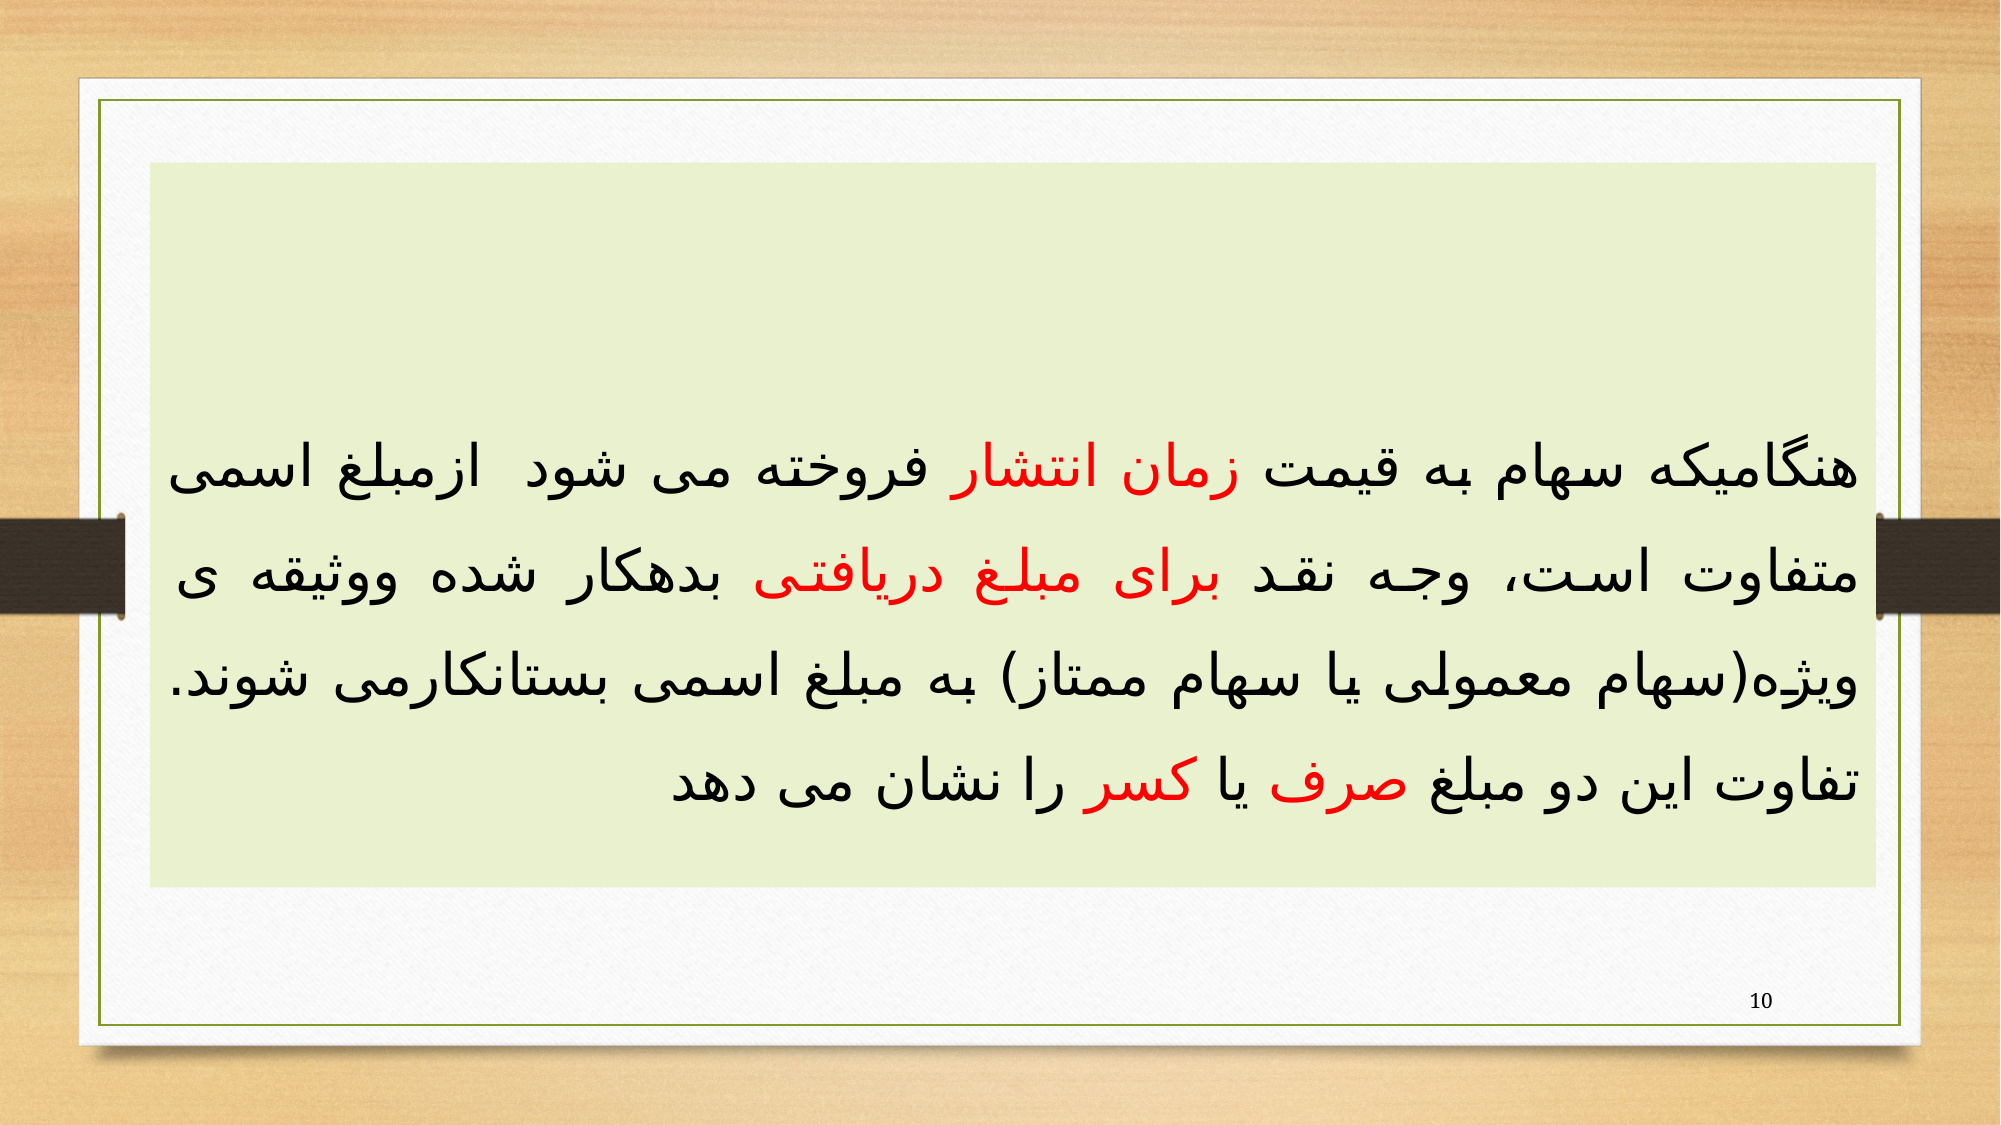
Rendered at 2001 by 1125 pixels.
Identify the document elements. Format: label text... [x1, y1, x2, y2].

list هنگامیکه سهام به قیمت زمان انتشار فروخته می شود ازمبلغ اسمی متفاوت است، وجه نقد برای مبلغ دریافتی بدهکار شده ووثیقه ی ویژه(سهام معمولی یا سهام ممتاز) به مبلغ اسمی بستانکارمی شوند. تفاوت این دو مبلغ صرف یا کسر را نشان می دهد [150, 162, 1876, 888]
slide_number 10 [1698, 979, 1788, 1025]
picture [0, 0, 2001, 1125]
